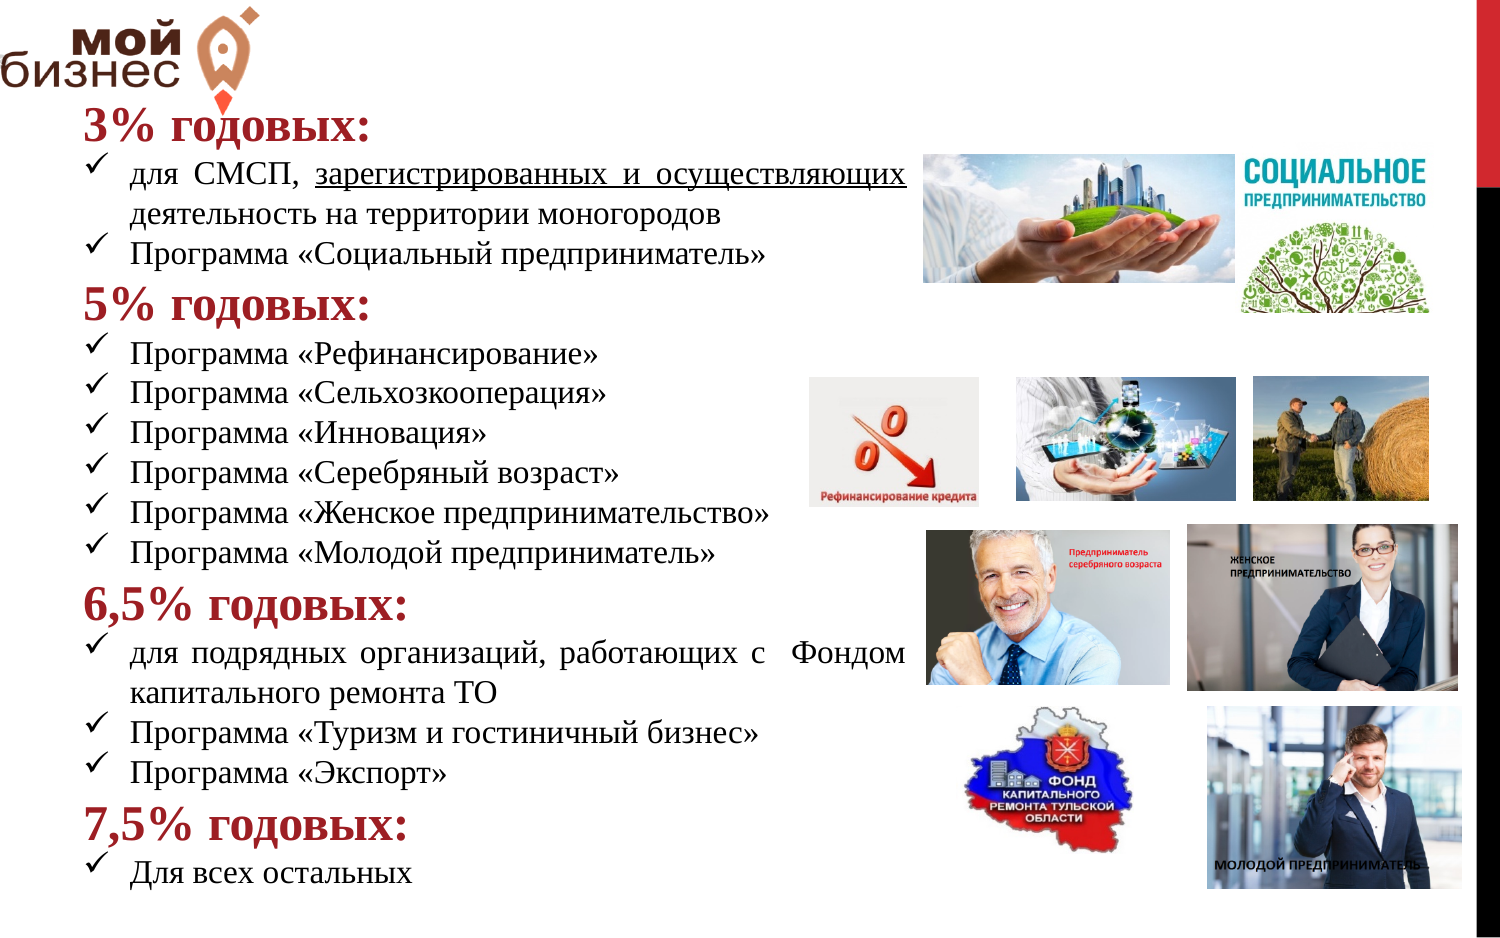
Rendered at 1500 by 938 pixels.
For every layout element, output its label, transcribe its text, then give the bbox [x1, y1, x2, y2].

picture [1206, 705, 1462, 890]
picture [1186, 523, 1458, 692]
picture [1016, 377, 1237, 502]
picture [0, 0, 273, 128]
picture [955, 705, 1134, 855]
picture [926, 530, 1171, 685]
picture [922, 142, 1434, 313]
text_box 3% годовых: для СМСП, зарегистрированных и осуществляющих деятельность на территории моногородов Программа «Социальный предприниматель» 5% годовых: Программа «Рефинансирование» Программа «Сельхозкооперация» Программа «Инновация» Программа «Серебряный возраст» Программа «Женское предпринимательство» Программа «Молодой предприниматель» 6,5% годовых: для подрядных организаций, работающих с Фондом капитального ремонта ТО Программа «Туризм и гостиничный бизнес» Программа «Экспорт» 7,5% годовых: Для всех остальных [68, 83, 922, 898]
picture [1252, 375, 1429, 502]
picture [808, 377, 979, 507]
